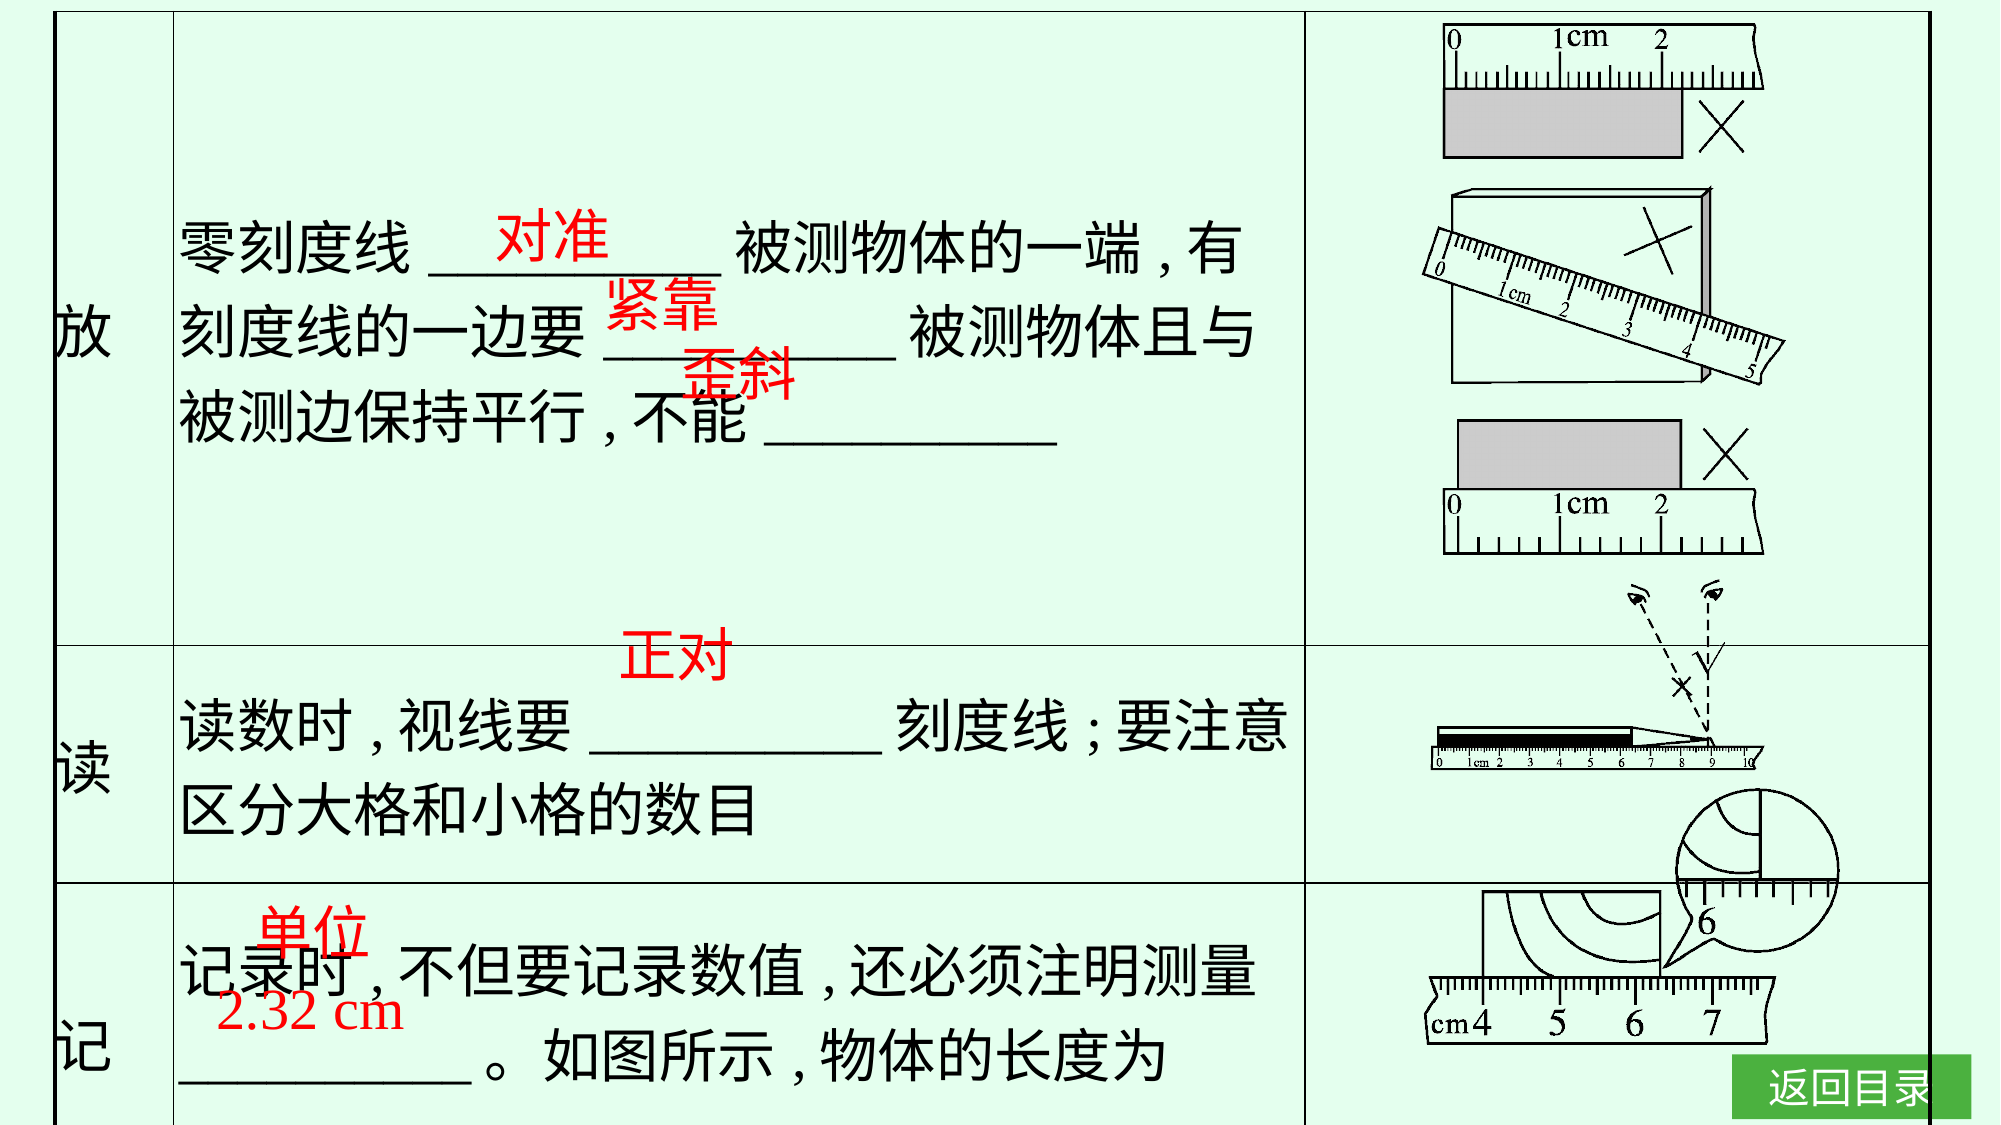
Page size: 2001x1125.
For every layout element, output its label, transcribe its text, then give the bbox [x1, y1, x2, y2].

table_header [1306, 12, 1928, 645]
table_cell 记录时,不但要记录数值,还必须注明测量__________。如图所示,物体的长度为__________ [174, 884, 1304, 1125]
table_cell 读数时,视线要__________刻度线;要注意区分大格和小格的数目 [174, 646, 1304, 882]
text_box 2.32 cm [202, 942, 434, 1049]
text_box 歪斜 [665, 308, 825, 414]
text_box 正对 [603, 589, 764, 696]
table_header 放 [57, 12, 173, 645]
text_box 单位 [240, 868, 400, 942]
picture [1428, 576, 1767, 771]
text_box 对准 [479, 170, 639, 277]
picture [1421, 21, 1787, 556]
table_header 零刻度线__________被测物体的一端,有刻度线的一边要__________被测物体且与被测边保持平行,不能__________ [174, 12, 1304, 645]
table_cell [1306, 884, 1928, 1125]
table_cell 读 [57, 646, 173, 882]
picture [1421, 787, 1841, 1048]
text_box 紧靠 [588, 239, 748, 345]
table_cell 记 [57, 884, 173, 1125]
table_cell [1306, 646, 1928, 882]
